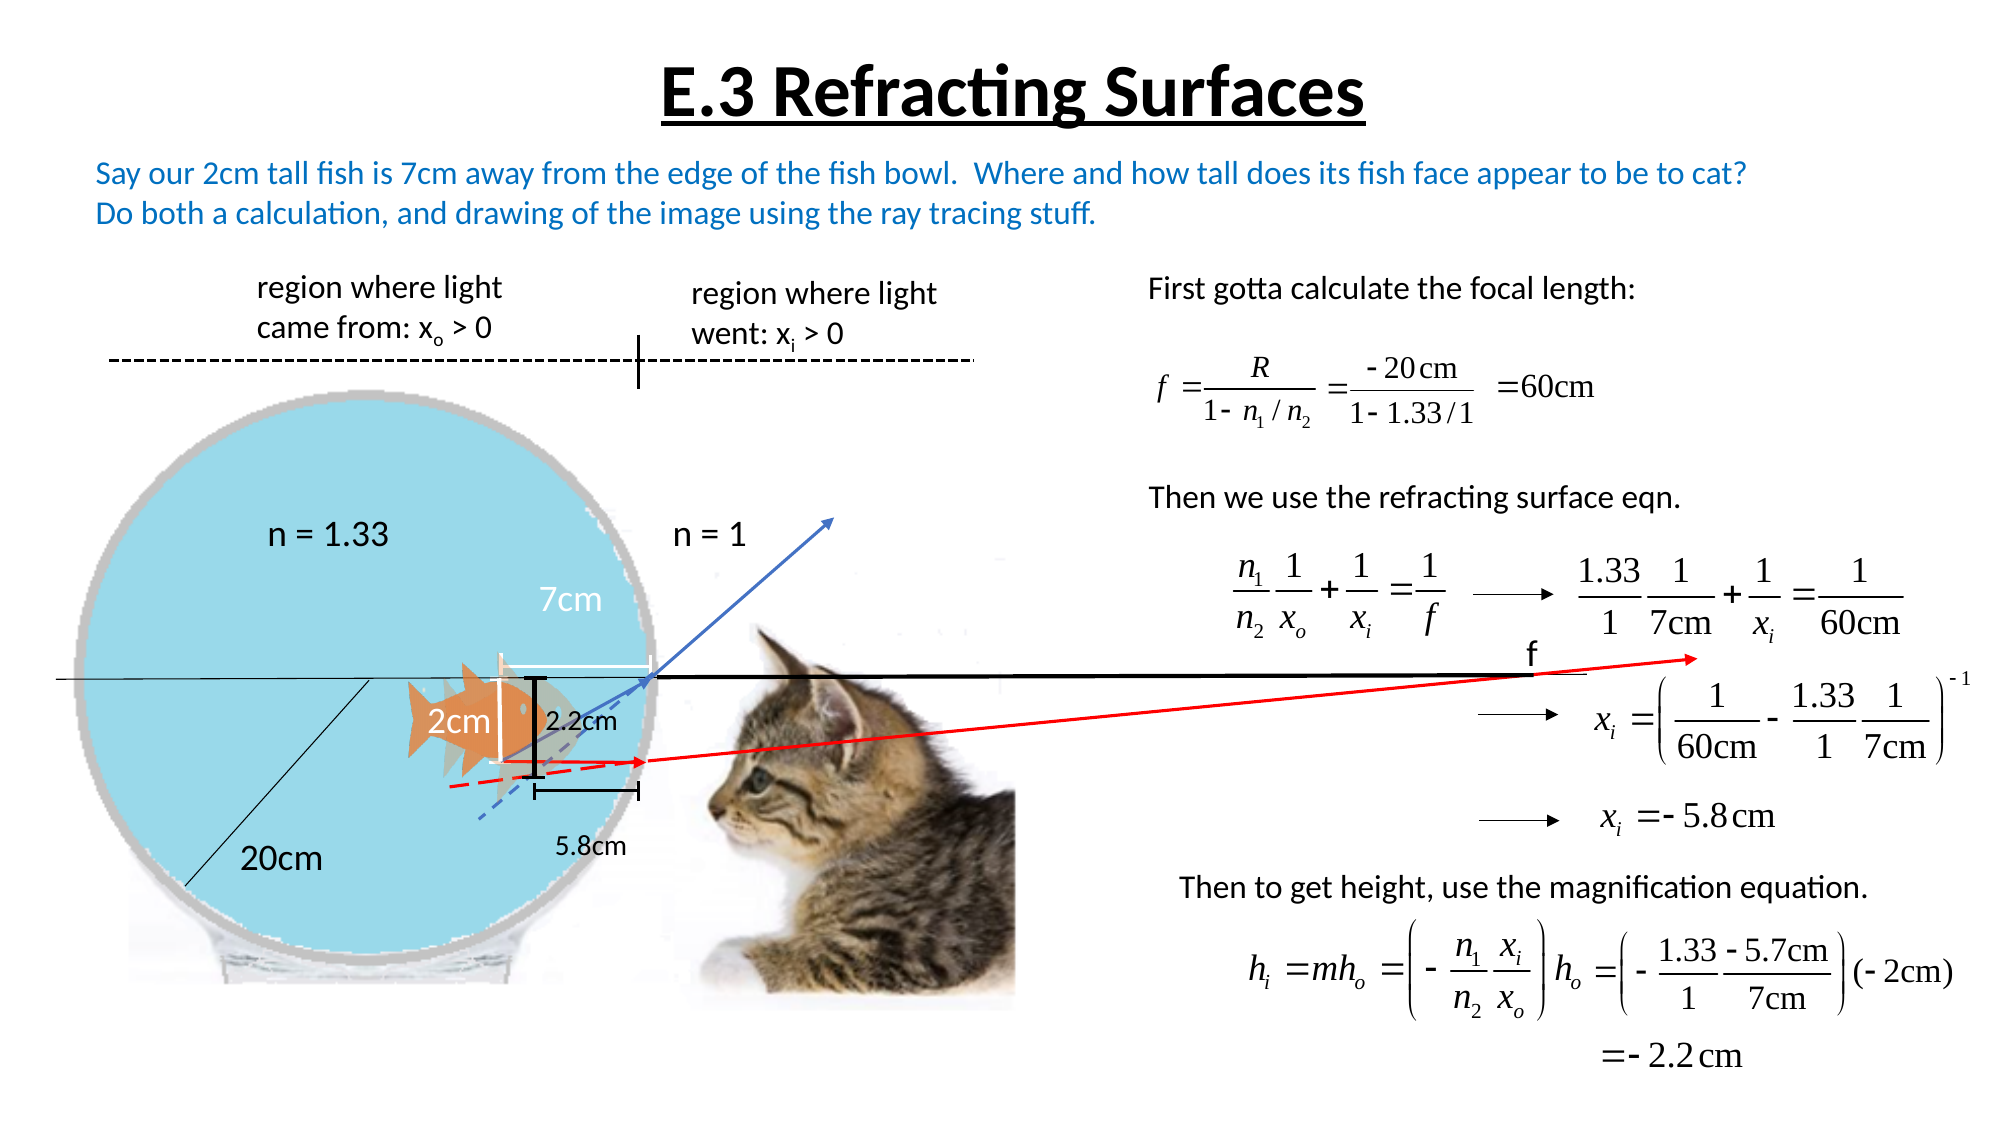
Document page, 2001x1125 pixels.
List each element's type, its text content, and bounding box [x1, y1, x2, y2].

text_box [1593, 1033, 1751, 1084]
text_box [1372, 912, 1588, 1030]
text_box f [1511, 621, 1553, 658]
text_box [1572, 548, 1910, 652]
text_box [1587, 660, 1976, 773]
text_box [1227, 542, 1453, 646]
text_box First gotta calculate the focal length: [1133, 259, 1653, 314]
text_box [1593, 790, 1782, 846]
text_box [1242, 943, 1372, 999]
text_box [1146, 347, 1322, 436]
text_box E.3 Refracting Surfaces [646, 43, 1499, 143]
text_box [55, 674, 402, 680]
text_box Say our 2cm tall fish is 7cm away from the edge of the fish bowl. Where and how tall does its fish face appear to be to cat? Do both a calculation, and drawing of the image using the ray tracing stuff. [80, 143, 1843, 239]
picture [402, 553, 588, 901]
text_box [1489, 366, 1602, 407]
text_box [650, 517, 835, 679]
text_box Then we use the refracting surface eqn. [1133, 468, 1698, 523]
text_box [1320, 348, 1480, 431]
text_box Then to get height, use the magnification equation. [1164, 858, 1885, 913]
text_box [588, 673, 654, 820]
text_box region where light went: xi > 0 [676, 263, 961, 356]
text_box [184, 680, 370, 887]
text_box region where light came from: xo > 0 [242, 257, 526, 356]
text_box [37, 356, 1036, 1021]
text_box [654, 658, 1698, 761]
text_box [1587, 925, 1959, 1023]
